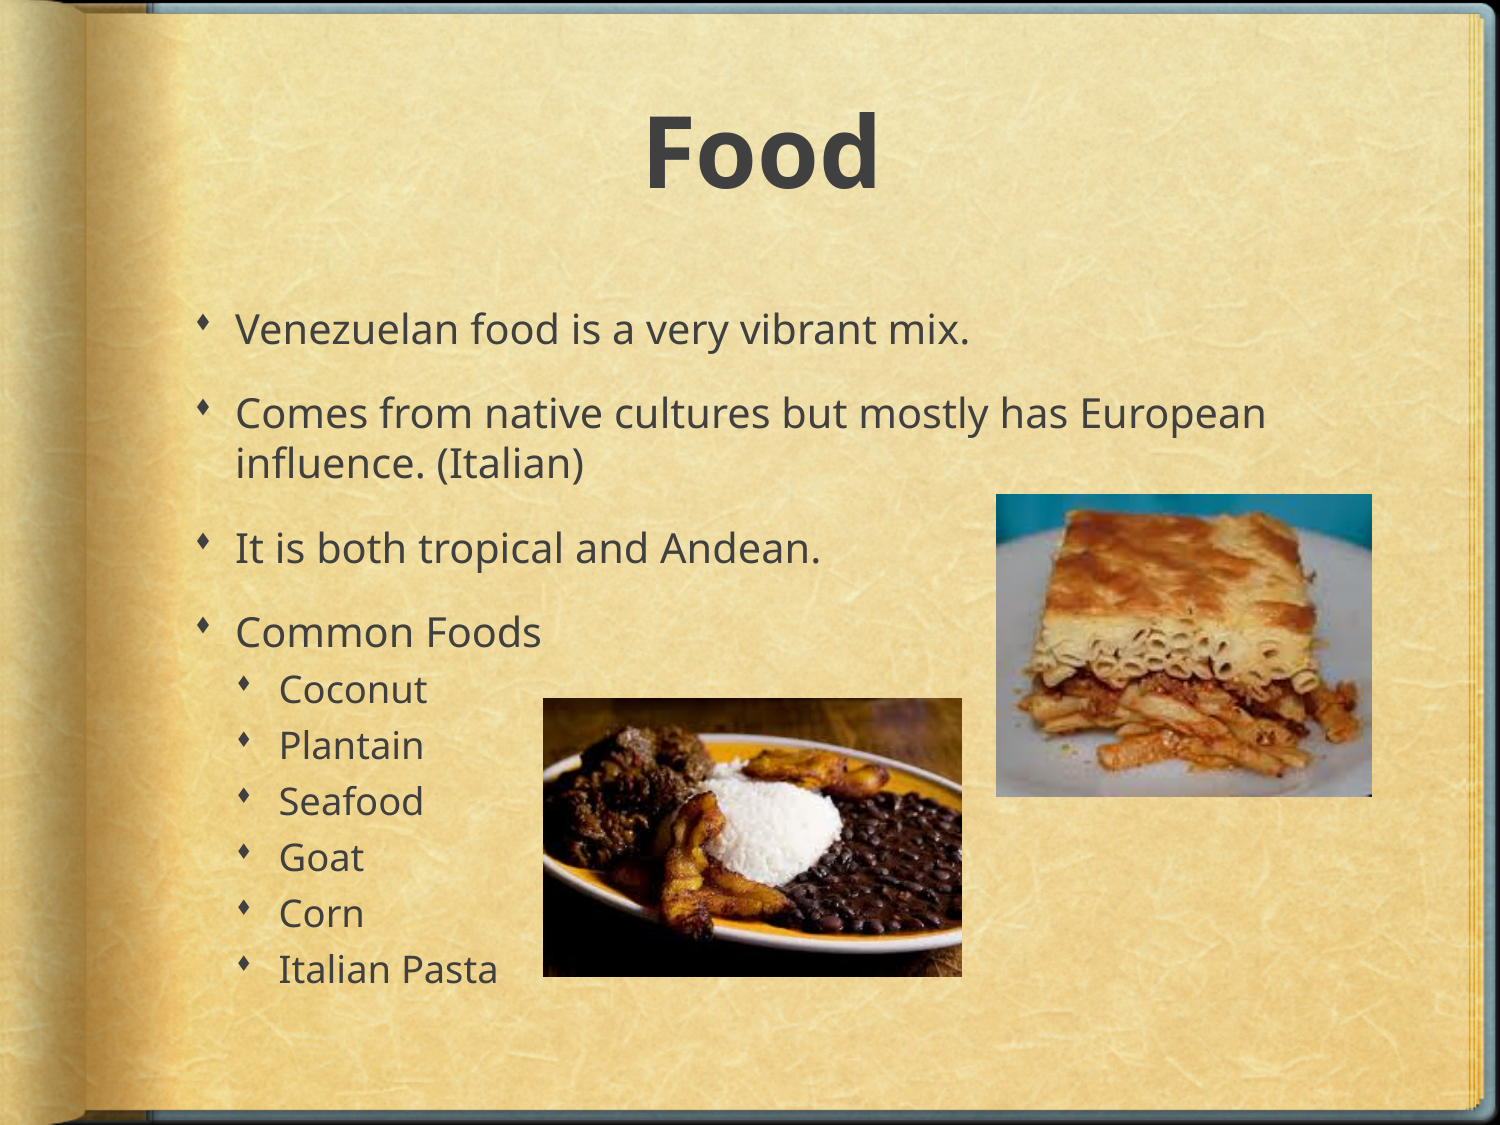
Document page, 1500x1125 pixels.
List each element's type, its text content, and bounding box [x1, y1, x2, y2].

picture [0, 0, 1500, 1125]
list Venezuelan food is a very vibrant mix. Comes from native cultures but mostly has European influence. (Italian) It is both tropical and Andean. Common Foods Coconut Plantain Seafood Goat Corn Italian Pasta [178, 295, 1372, 1005]
title Food [178, 45, 1372, 265]
